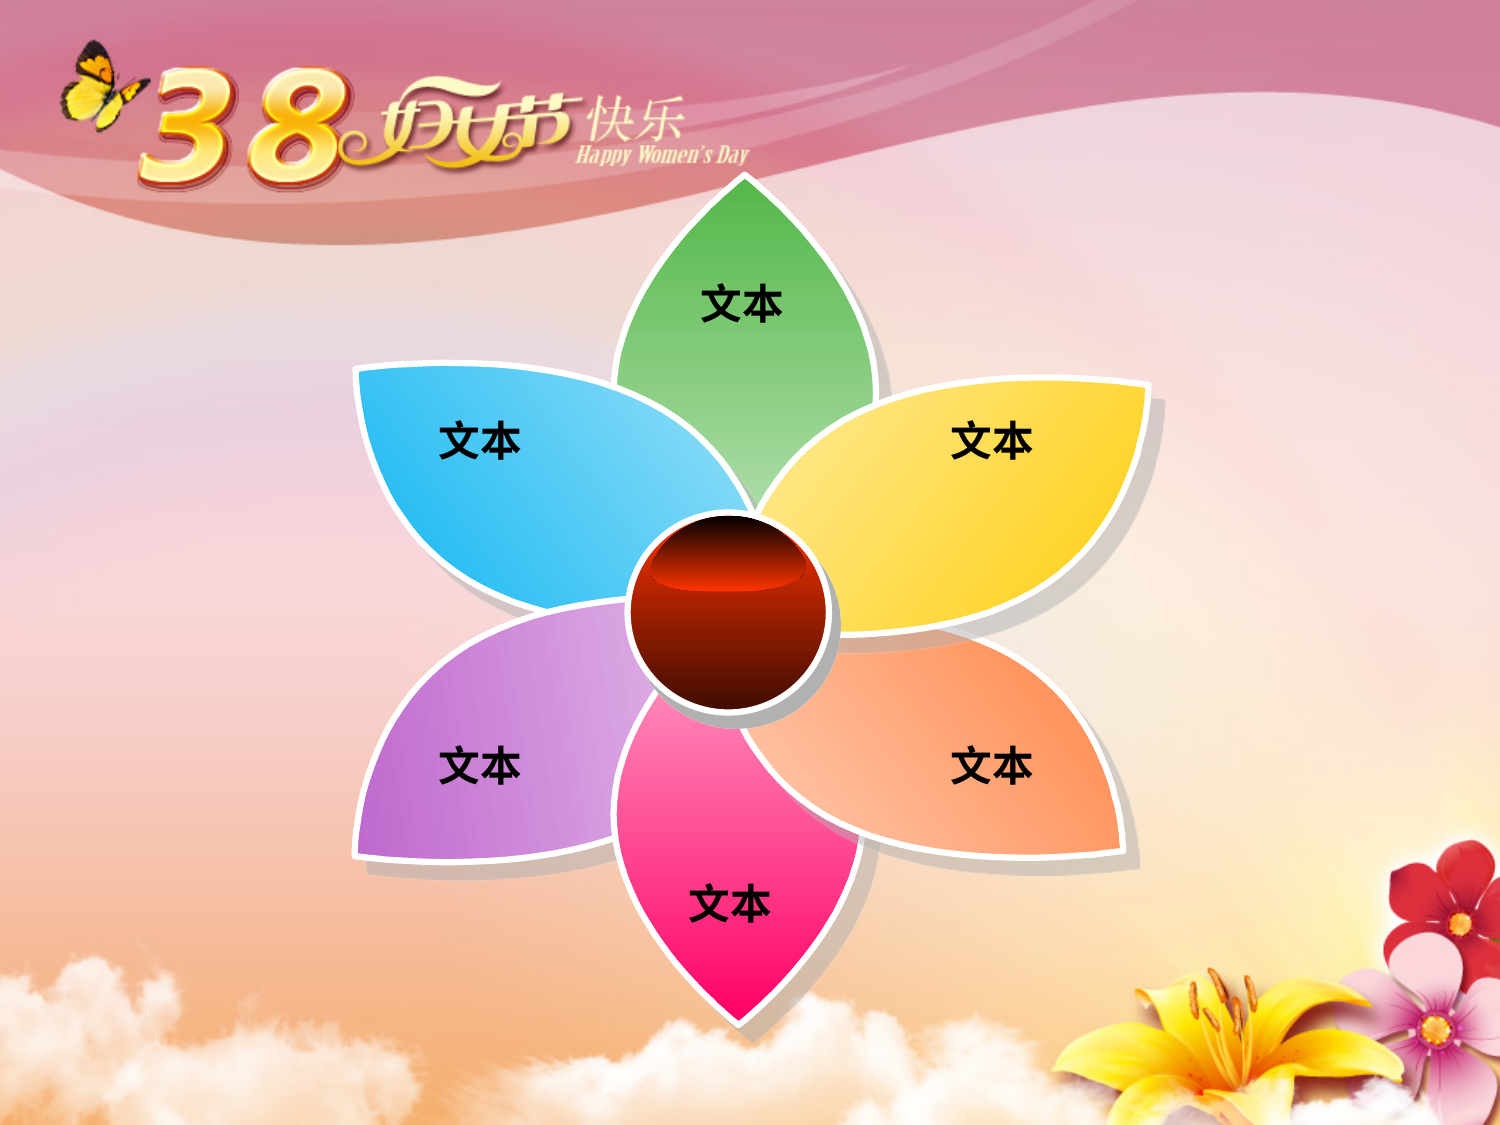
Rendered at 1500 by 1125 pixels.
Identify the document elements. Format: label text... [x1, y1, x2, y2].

text_box 文本 [936, 407, 1050, 473]
text_box 文本 [936, 732, 1050, 798]
text_box [355, 362, 752, 612]
text_box 文本 [673, 870, 787, 936]
text_box 文本 [423, 407, 537, 473]
text_box 文本 [686, 270, 800, 336]
text_box [759, 377, 1149, 635]
text_box [743, 638, 1124, 858]
text_box [354, 599, 637, 863]
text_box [627, 512, 830, 713]
picture [0, 0, 1500, 1125]
text_box [613, 174, 877, 508]
text_box 文本 [423, 732, 537, 798]
text_box [613, 722, 861, 1026]
